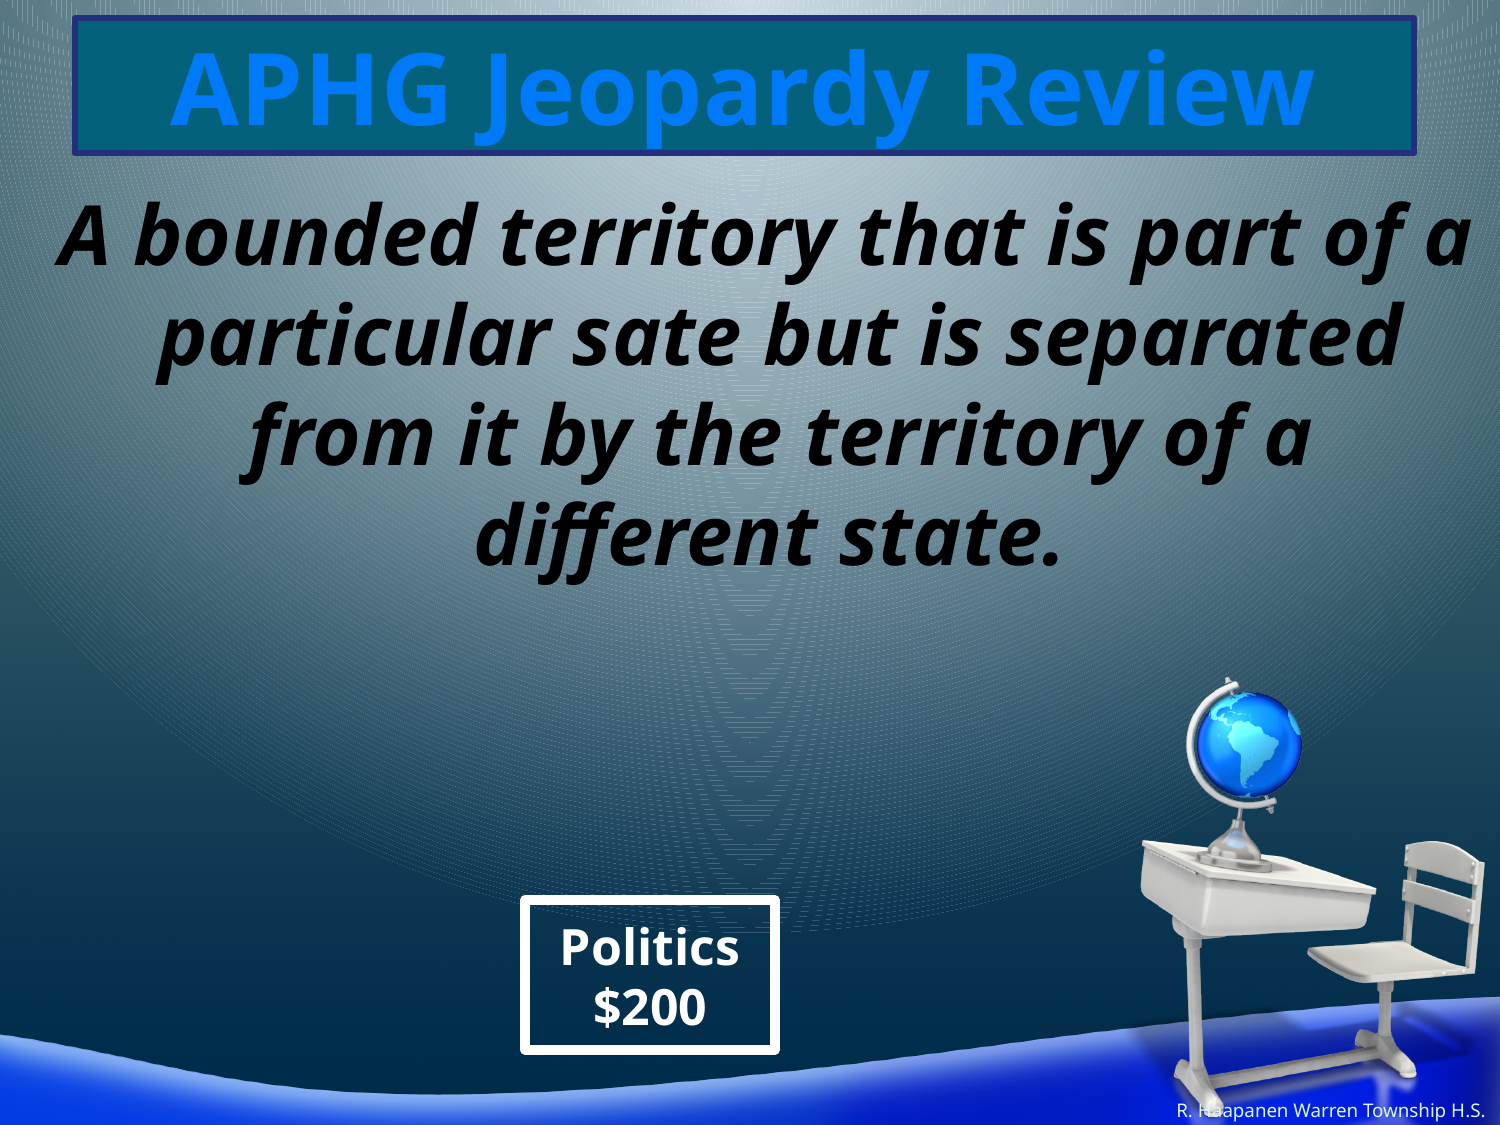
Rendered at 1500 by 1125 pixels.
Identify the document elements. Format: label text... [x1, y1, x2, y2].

text_box Politics $200 [525, 899, 775, 1050]
picture [0, 0, 1500, 1125]
list A bounded territory that is part of a particular sate but is separated from it by the territory of a different state. [33, 174, 1500, 825]
footer R. Haapanen Warren Township H.S. [1025, 1091, 1500, 1125]
